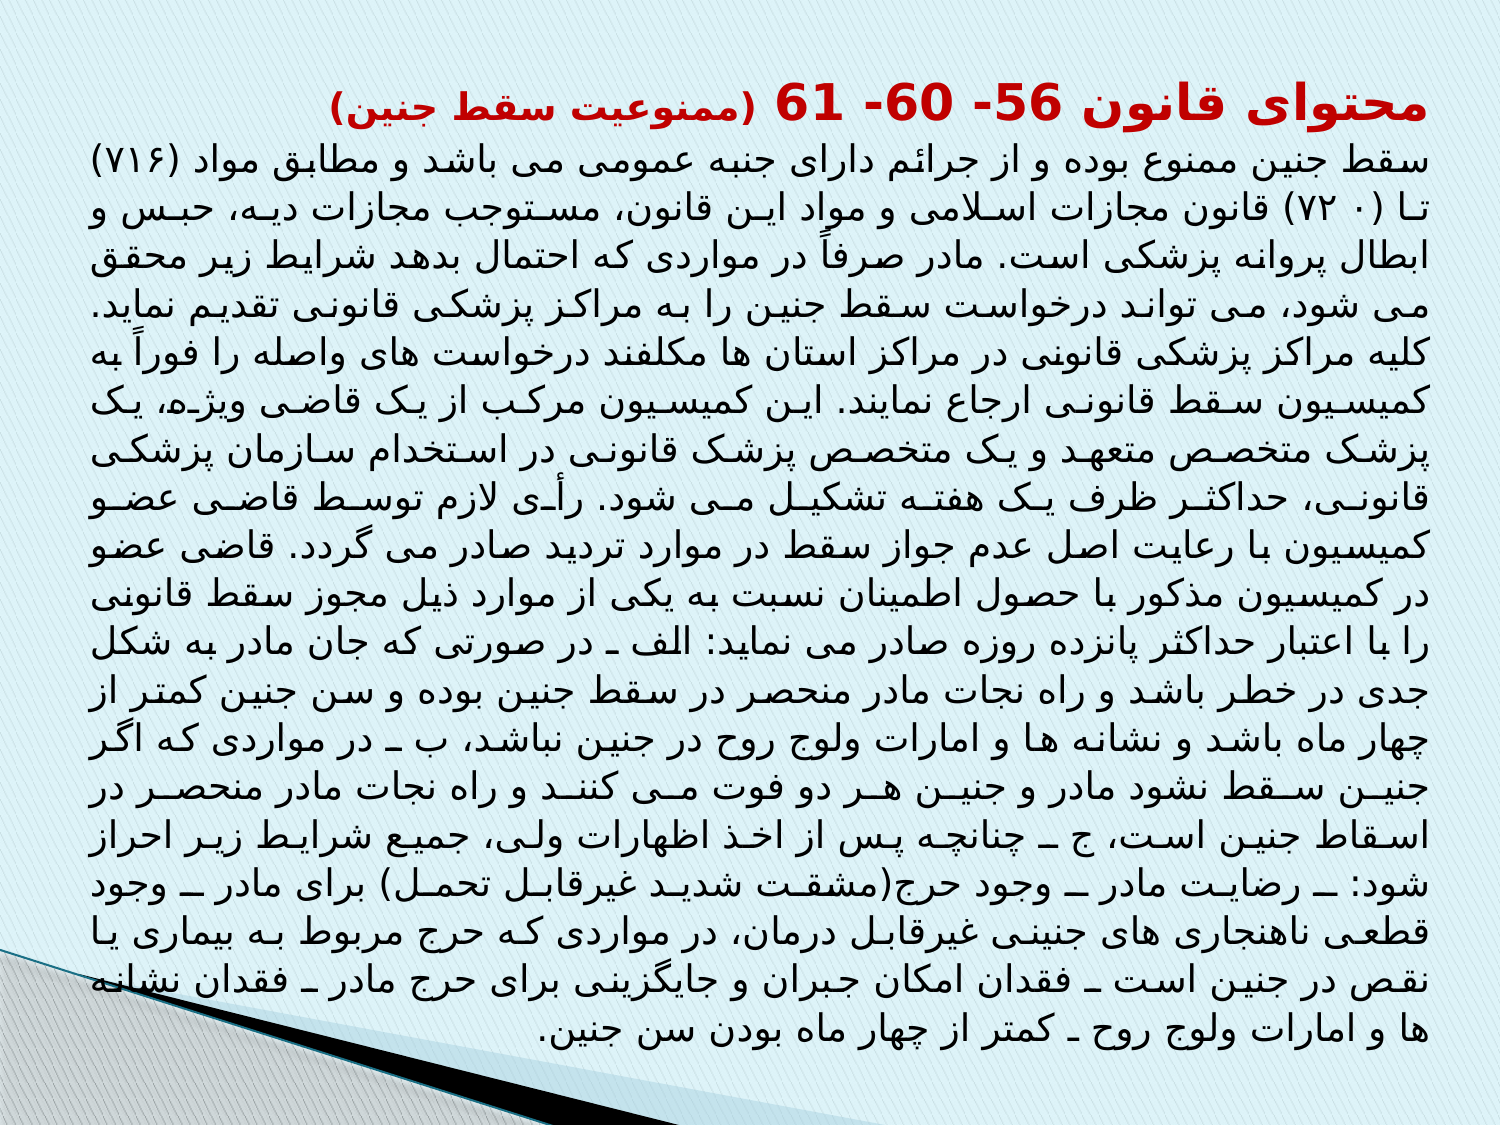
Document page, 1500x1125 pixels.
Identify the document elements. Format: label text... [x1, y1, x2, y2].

list محتوای قانون 56- 60- 61 (ممنوعیت سقط جنین) سقط جنین ممنوع بوده و از جرائم دارای جنبه عمومی می باشد و مطابق مواد (۷۱۶) تا (۷۲۰) قانون مجازات اسلامی و مواد این قانون، مستوجب مجازات دیه، حبس و ابطال پروانه پزشکی است. مادر صرفاً در مواردی که احتمال بدهد شرایط زیر محقق می شود، می تواند درخواست سقط جنین را به مراکز پزشکی قانونی تقدیم نماید. کلیه مراکز پزشکی قانونی در مراکز استان ها مکلفند درخواست های واصله را فوراً به کمیسیون سقط قانونی ارجاع نمایند. این کمیسیون مرکب از یک قاضی ویژه، یک پزشک متخصص متعهد و یک متخصص پزشک قانونی در استخدام سازمان پزشکی قانونی، حداکثر ظرف یک هفته تشکیل می شود. رأی لازم توسط قاضی عضو کمیسیون با رعایت اصل عدم جواز سقط در موارد تردید صادر می گردد. قاضی عضو در کمیسیون مذکور با حصول اطمینان نسبت به یکی از موارد ذیل مجوز سقط قانونی را با اعتبار حداکثر پانزده روزه صادر می نماید: الف ـ در صورتی که جان مادر به شکل جدی در خطر باشد و راه نجات مادر منحصر در سقط جنین بوده و سن جنین کمتر از چهار ماه باشد و نشانه ها و امارات ولوج روح در جنین نباشد، ب ـ در مواردی که اگر جنین سقط نشود مادر و جنین هر دو فوت می کنند و راه نجات مادر منحصر در اسقاط جنین است، ج ـ چنانچه پس از اخذ اظهارات ولی، جمیع شرایط زیر احراز شود: ـ رضایت مادر ـ وجود حرج(مشقت شدید غیرقابل تحمل) برای مادر ـ وجود قطعی ناهنجاری های جنینی غیرقابل درمان، در مواردی که حرج مربوط به بیماری یا نقص در جنین است ـ فقدان امکان جبران و جایگزینی برای حرج مادر ـ فقدان نشانه ها و امارات ولوج روح ـ کمتر از چهار ماه بودن سن جنین. [75, 58, 1459, 1059]
